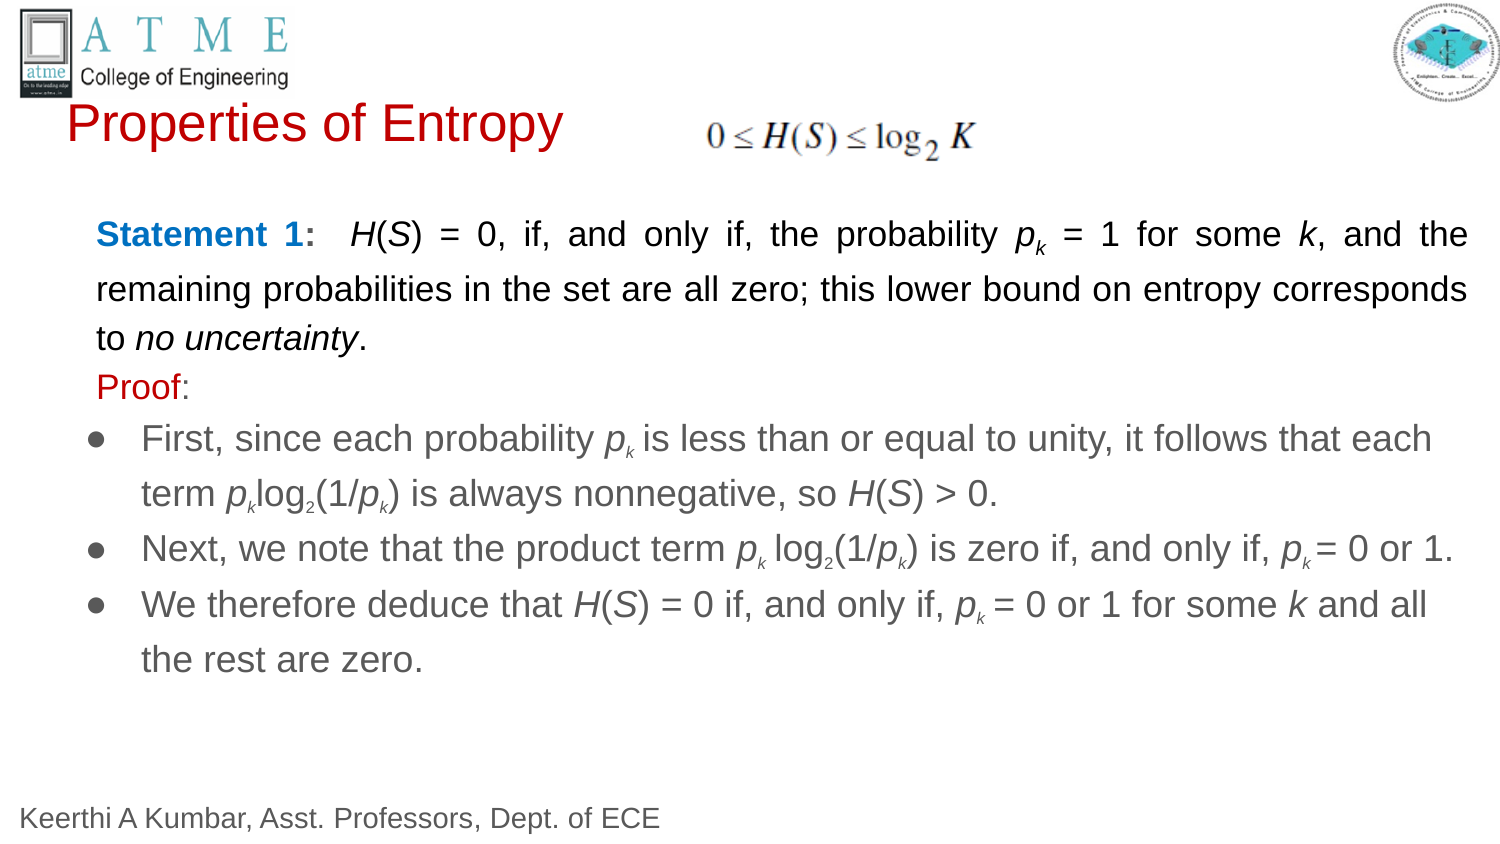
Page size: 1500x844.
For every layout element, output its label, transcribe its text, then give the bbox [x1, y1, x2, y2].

title Properties of Entropy [51, 72, 1449, 167]
picture [17, 6, 295, 99]
picture [1389, 1, 1500, 104]
list Statement 1: H(S) = 0, if, and only if, the probability pk = 1 for some k, and the remaining probabilities in the set are all zero; this lower bound on entropy corresponds to no uncertainty. Proof: First, since each probability pk is less than or equal to unity, it follows that each term pklog2(1/pk) is always nonnegative, so H(S) > 0. Next, we note that the product term pk log2(1/pk) is zero if, and only if, pk = 0 or 1. We therefore deduce that H(S) = 0 if, and only if, pk = 0 or 1 for some k and all the rest are zero. [51, 189, 1484, 750]
picture [679, 99, 988, 177]
